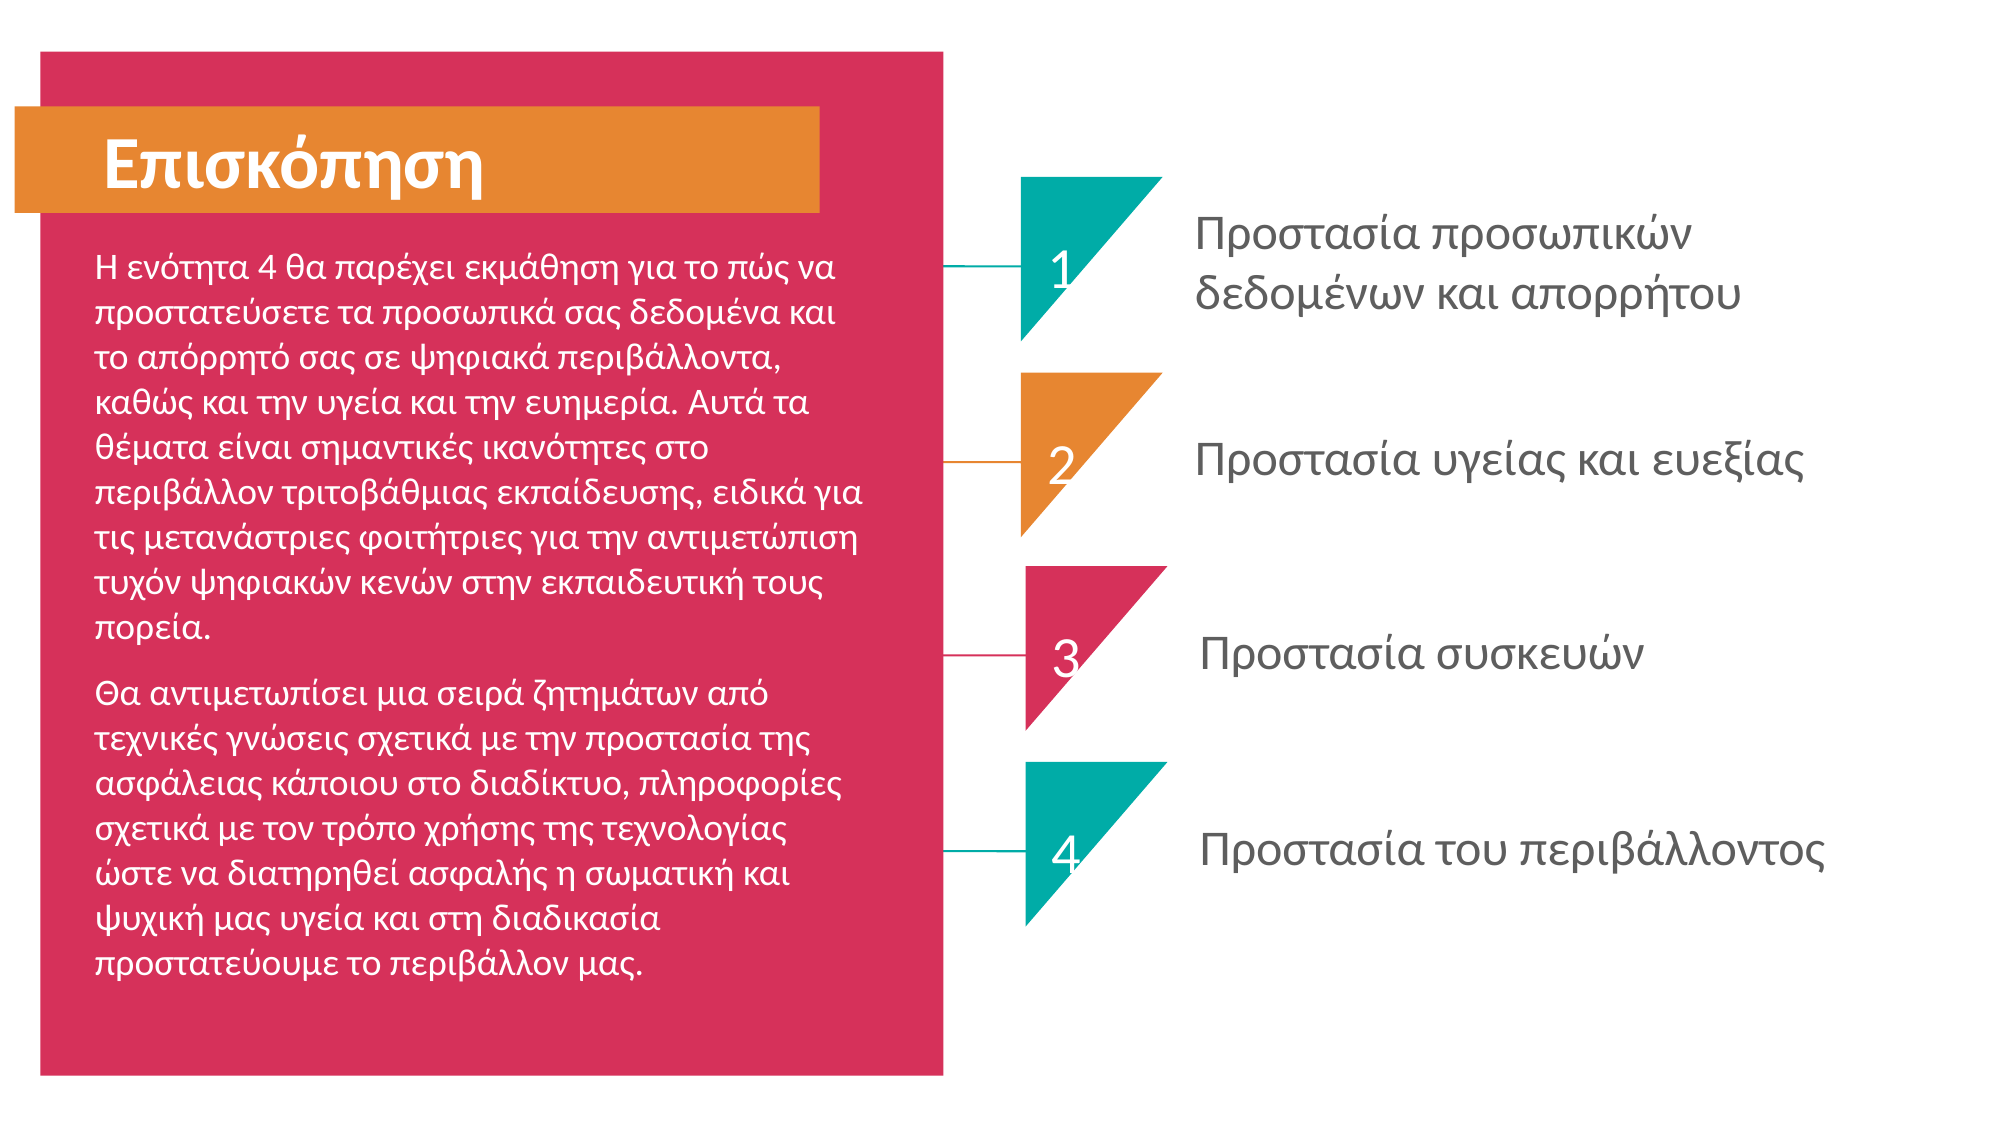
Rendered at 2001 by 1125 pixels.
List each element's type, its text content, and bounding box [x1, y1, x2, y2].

text_box 1 [1020, 212, 1104, 318]
text_box Προστασία του περιβάλλοντος [1184, 765, 1921, 925]
text_box 3 [1024, 602, 1109, 707]
text_box Προστασία υγείας και ευεξίας [1180, 376, 1916, 536]
text_box Προστασία συσκευών [1184, 570, 1921, 729]
text_box 4 [1024, 798, 1109, 903]
text_box 2 [1020, 408, 1104, 513]
text_box Επισκόπηση [14, 106, 820, 213]
text_box Η ενότητα 4 θα παρέχει εκμάθηση για το πώς να προστατεύσετε τα προσωπικά σας δεδομένα και το απόρρητό σας σε ψηφιακά περιβάλλοντα, καθώς και την υγεία και την ευημερία. Αυτά τα θέματα είναι σημαντικές ικανότητες στο περιβάλλον τριτοβάθμιας εκπαίδευσης, ειδικά για τις μετανάστριες φοιτήτριες για την αντιμετώπιση τυχόν ψηφιακών κενών στην εκπαιδευτική τους πορεία. Θα αντιμετωπίσει μια σειρά ζητημάτων από τεχνικές γνώσεις σχετικά με την προστασία της ασφάλειας κάποιου στο διαδίκτυο, πληροφορίες σχετικά με τον τρόπο χρήσης της τεχνολογίας ώστε να διατηρηθεί ασφαλής η σωματική και ψυχική μας υγεία και στη διαδικασία προστατεύουμε το περιβάλλον μας. [79, 235, 885, 1003]
text_box Προστασία προσωπικών δεδομένων και απορρήτου [1180, 180, 1916, 340]
